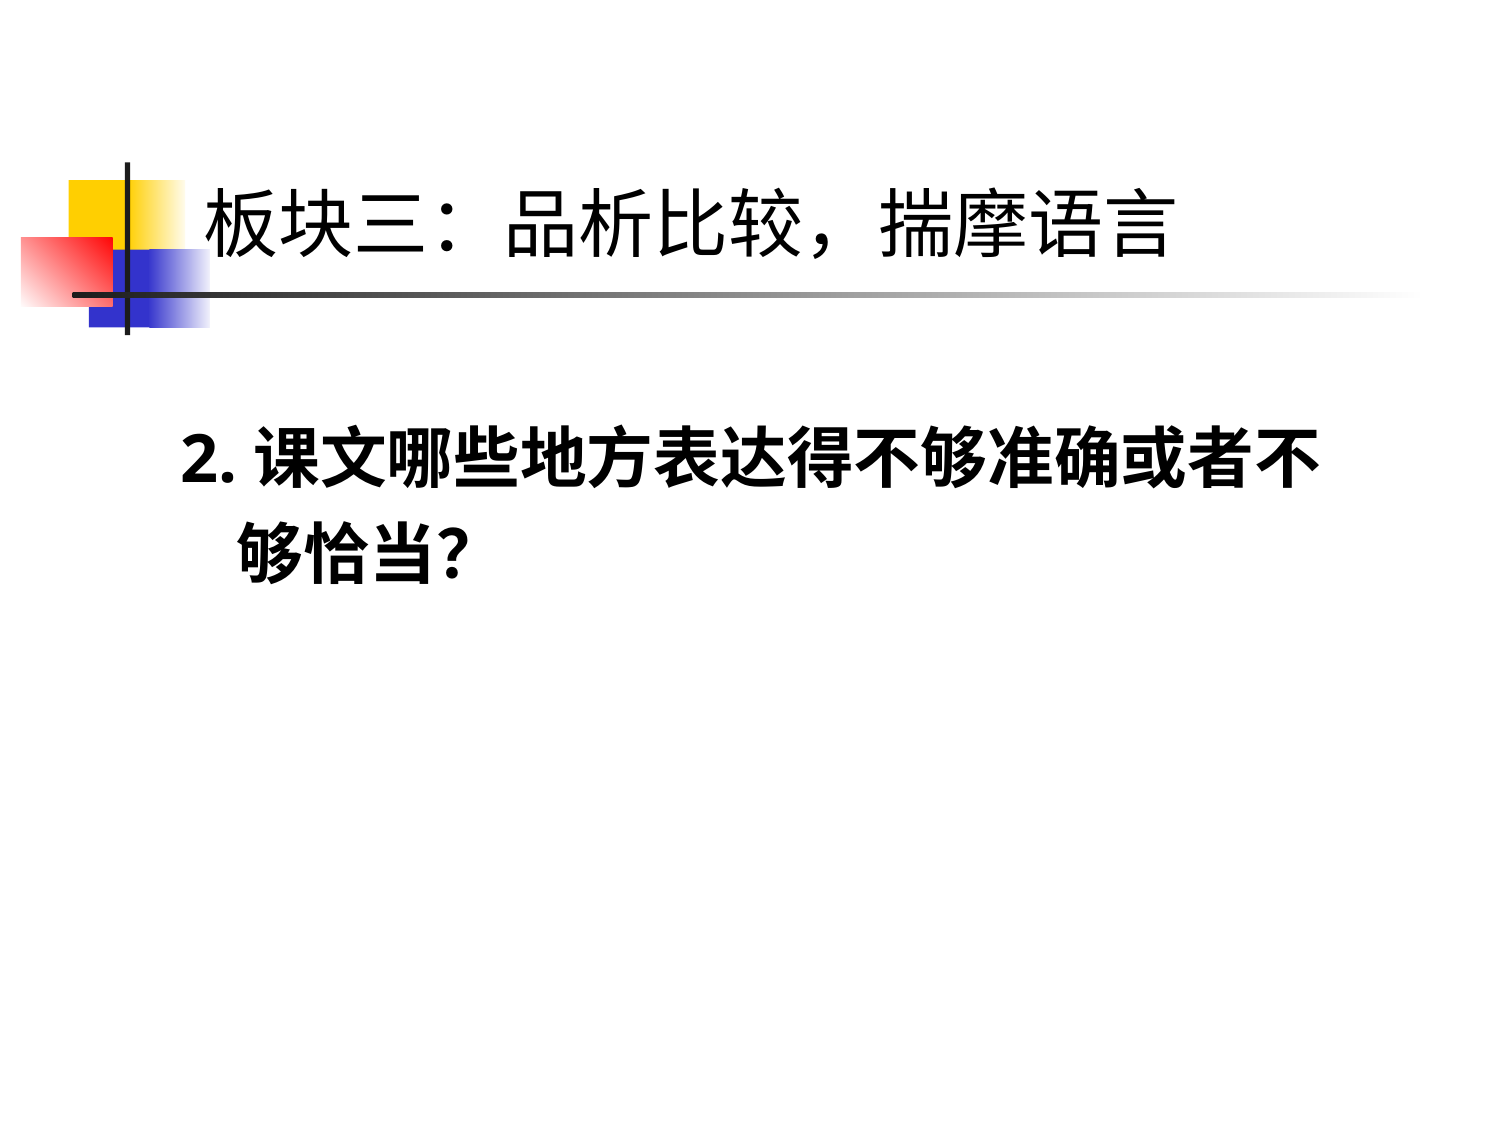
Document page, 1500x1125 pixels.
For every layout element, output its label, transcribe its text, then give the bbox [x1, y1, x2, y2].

list 2.课文哪些地方表达得不够准确或者不够恰当？ [164, 392, 1401, 1036]
title 板块三：品析比较，揣摩语言 [188, 100, 1378, 275]
